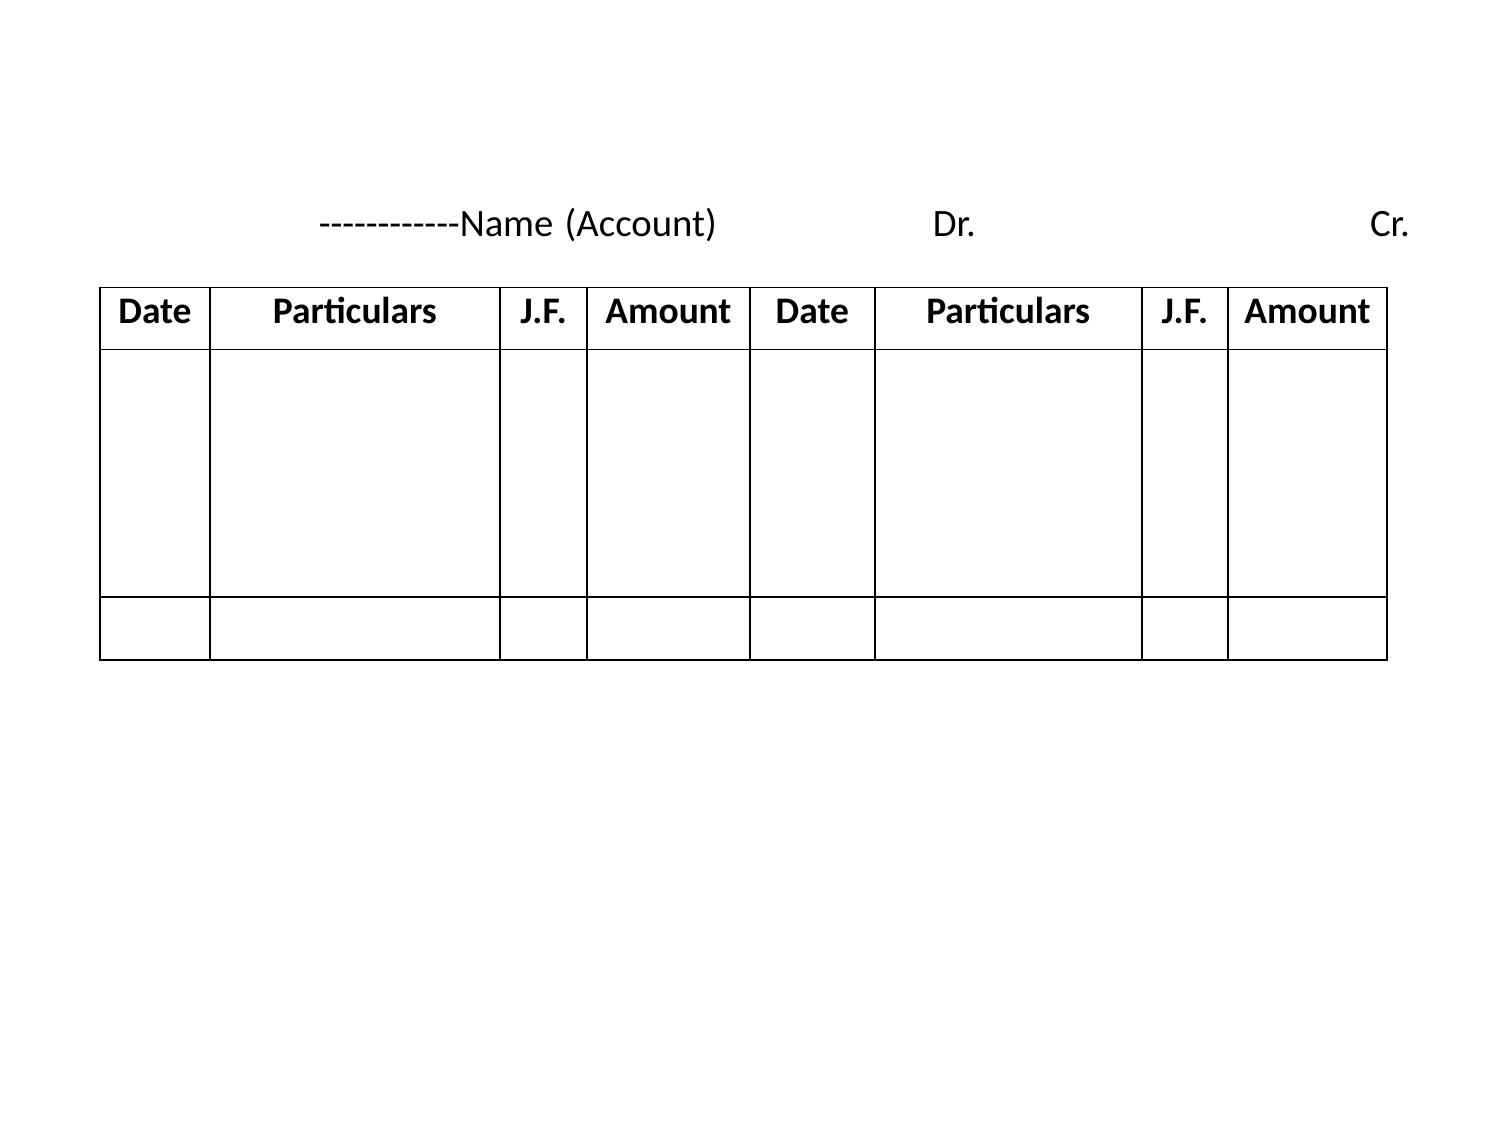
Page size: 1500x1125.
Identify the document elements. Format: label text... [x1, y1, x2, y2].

table_cell [211, 350, 499, 596]
table_cell [1143, 350, 1227, 596]
table_header J.F. [501, 288, 586, 349]
table_cell [1229, 350, 1386, 596]
title ------------Name (Account) Dr. Cr. [75, 112, 1425, 300]
table_cell [876, 350, 1141, 596]
table_cell [751, 350, 874, 596]
table_cell [876, 598, 1141, 659]
table_cell [751, 598, 874, 659]
table_header Particulars [876, 288, 1141, 349]
table_cell [101, 350, 209, 596]
table_cell [211, 598, 499, 659]
table_header J.F. [1143, 288, 1227, 349]
table_cell [588, 598, 749, 659]
table_header Date [101, 288, 209, 349]
table_cell [588, 350, 749, 596]
table_header Amount [1229, 288, 1386, 349]
table_header Date [751, 288, 874, 349]
table_cell [1229, 598, 1386, 659]
table_cell [501, 598, 586, 659]
table_cell [501, 350, 586, 596]
table_cell [1143, 598, 1227, 659]
table_header Particulars [211, 288, 499, 349]
table_header Amount [588, 288, 749, 349]
table_cell [101, 598, 209, 659]
